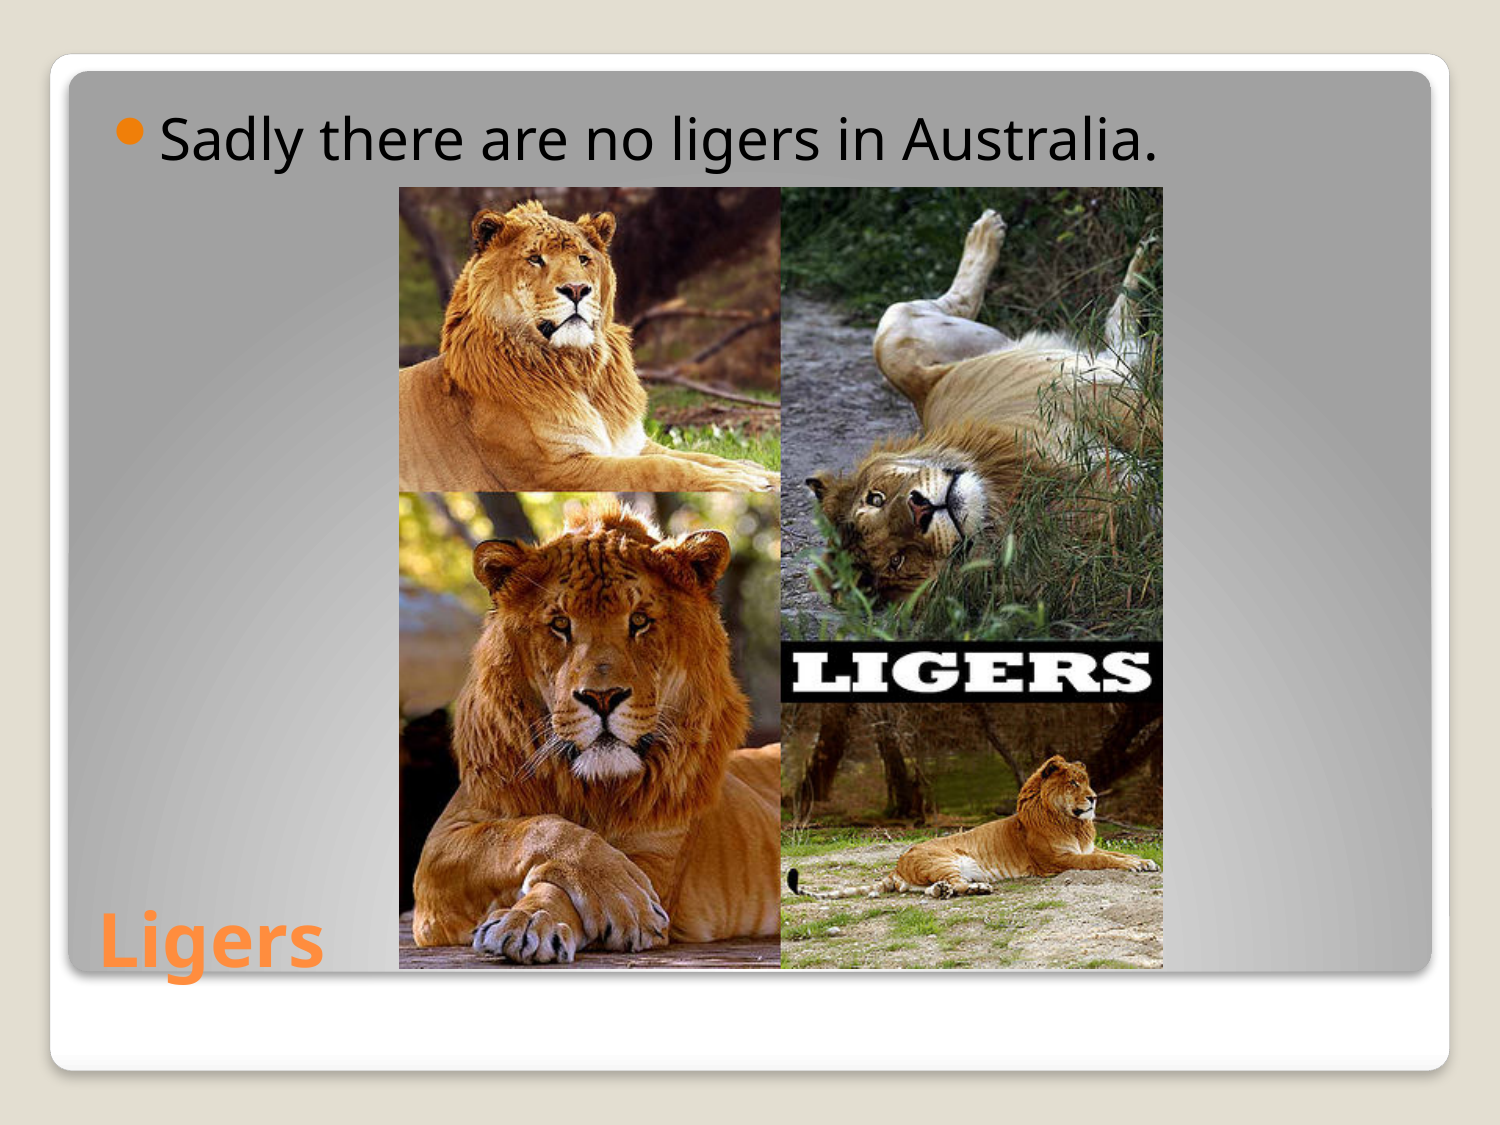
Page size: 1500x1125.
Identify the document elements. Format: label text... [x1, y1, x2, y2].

title Ligers [82, 817, 1425, 991]
picture [399, 187, 1163, 969]
list Sadly there are no ligers in Australia. [82, 86, 1426, 775]
